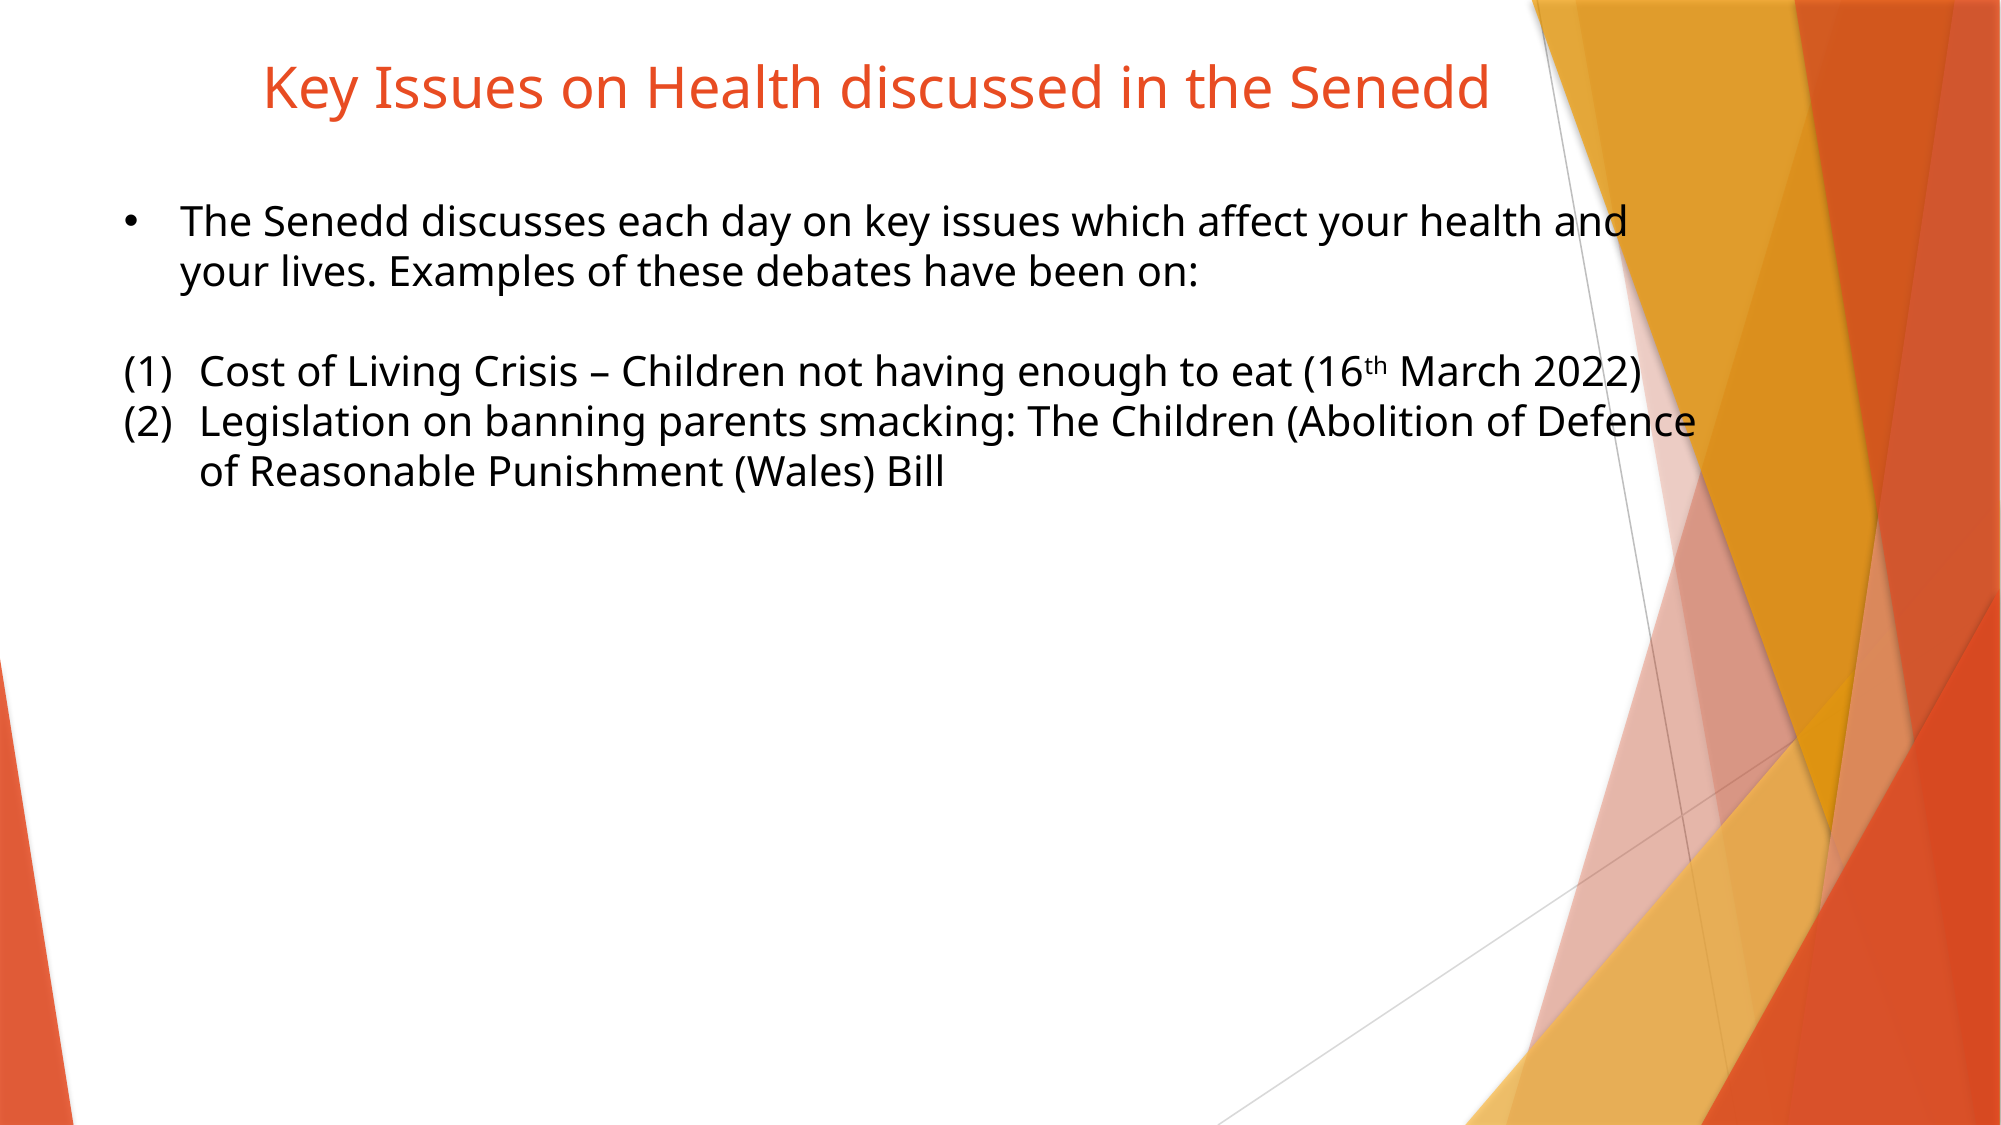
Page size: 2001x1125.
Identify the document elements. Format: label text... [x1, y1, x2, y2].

title Key Issues on Health discussed in the Senedd [152, 43, 1604, 168]
text_box The Senedd discusses each day on key issues which affect your health and your lives. Examples of these debates have been on: Cost of Living Crisis – Children not having enough to eat (16th March 2022) Legislation on banning parents smacking: The Children (Abolition of Defence of Reasonable Punishment (Wales) Bill [109, 187, 1732, 623]
